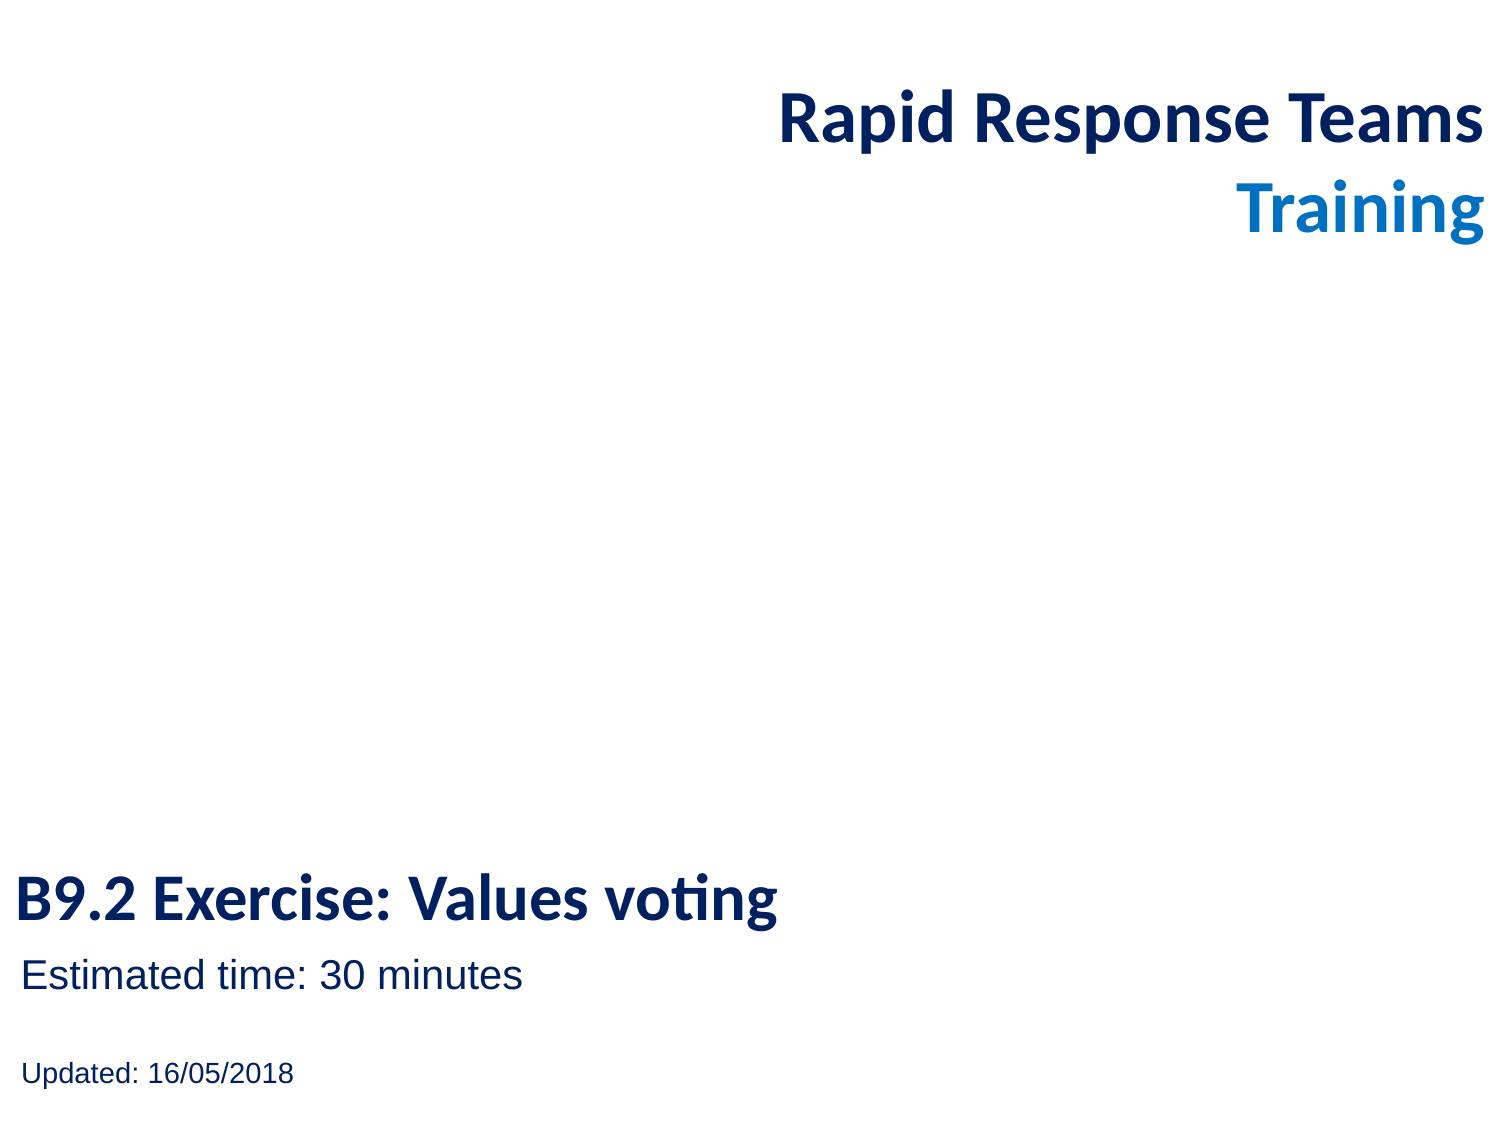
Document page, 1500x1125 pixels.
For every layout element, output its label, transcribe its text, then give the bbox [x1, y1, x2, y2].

title Rapid Response Teams Training [519, 13, 1500, 302]
text_box Updated: 16/05/2018 [6, 1046, 310, 1097]
subtitle B9.2 Exercise: Values voting [0, 846, 1500, 946]
text_box Estimated time: 30 minutes [5, 940, 585, 1006]
